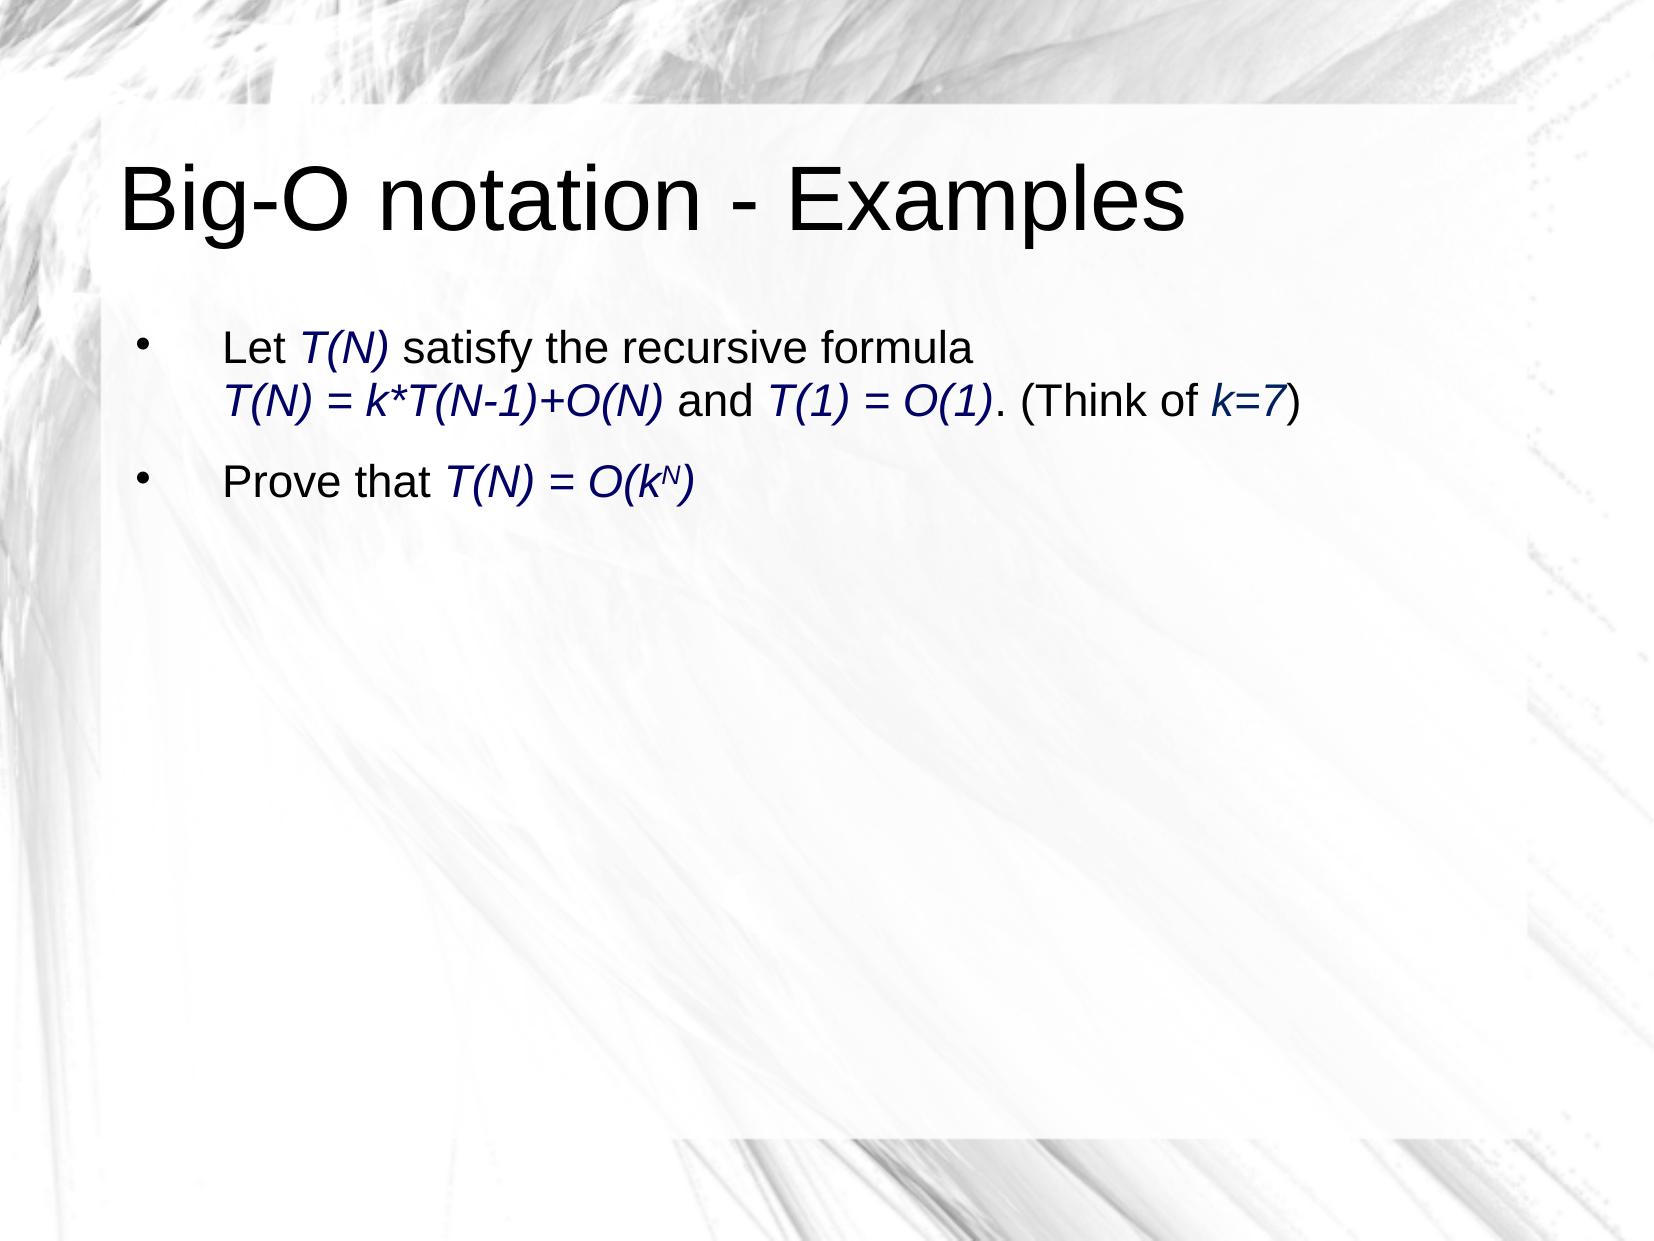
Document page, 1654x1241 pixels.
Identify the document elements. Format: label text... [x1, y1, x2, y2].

list Let T(N) satisfy the recursive formula T(N) = k*T(N-1)+O(N) and T(1) = O(1). (Think of k=7) Prove that T(N) = O(kN) [118, 319, 1571, 1109]
picture [0, 0, 1654, 1241]
title Big-O notation - Examples [118, 112, 1506, 281]
